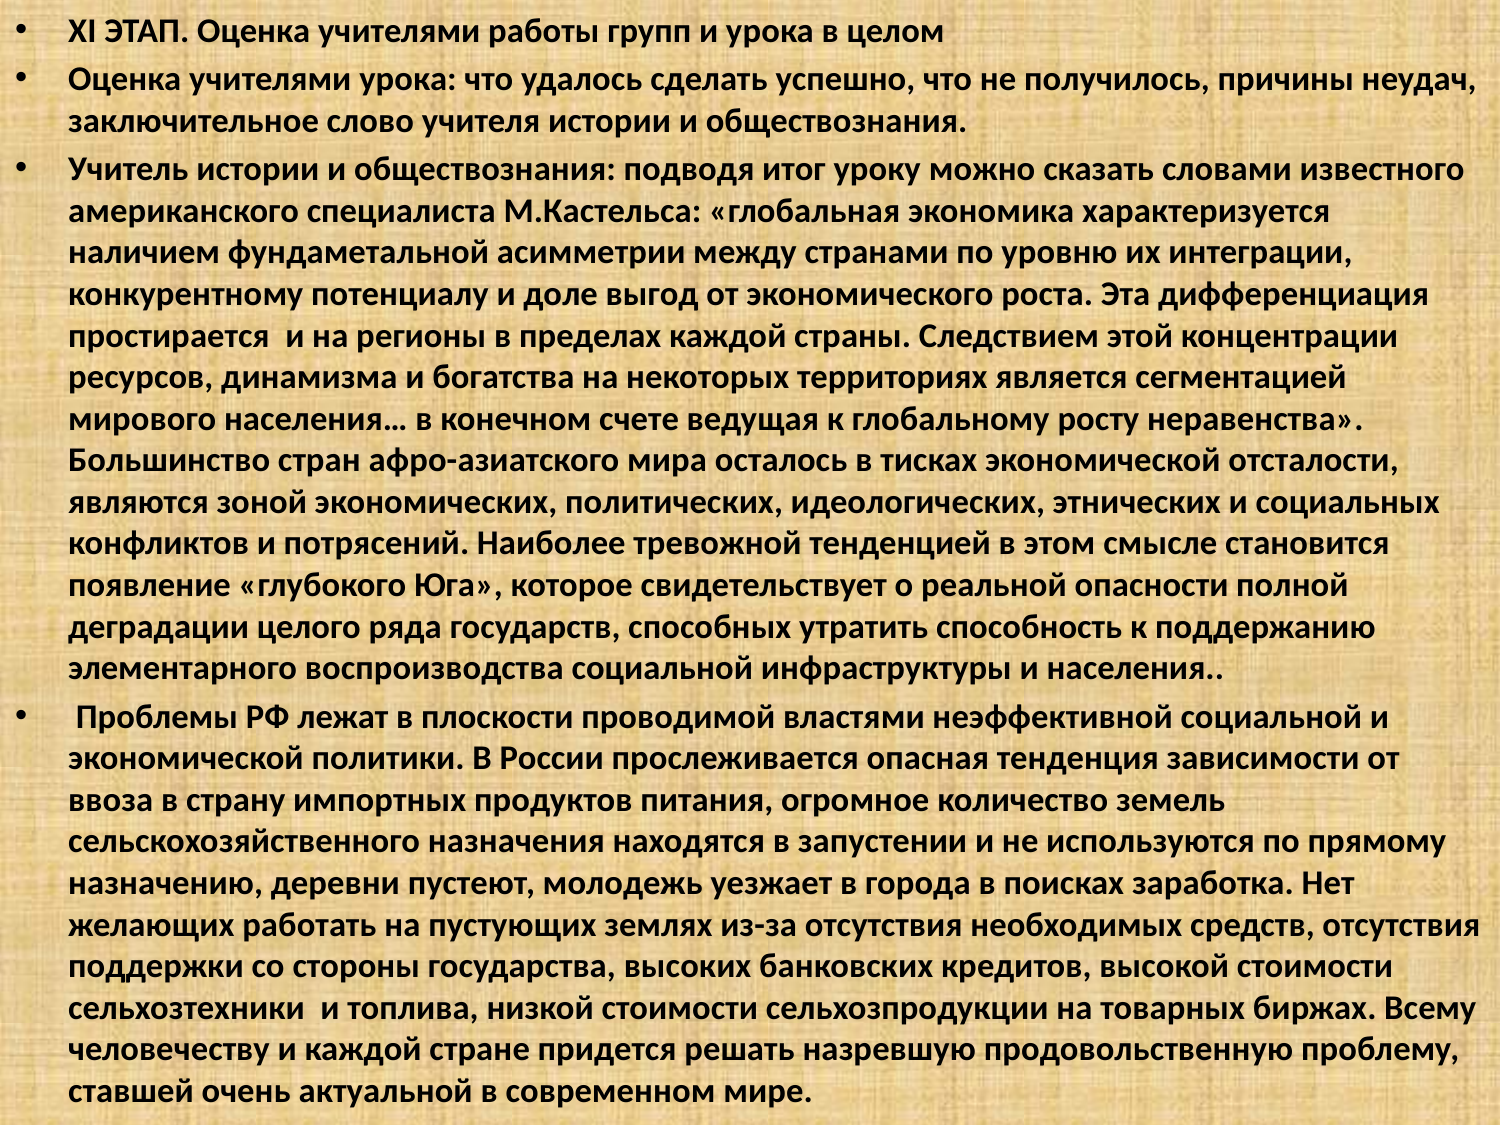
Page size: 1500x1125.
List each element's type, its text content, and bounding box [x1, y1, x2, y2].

list XI ЭТАП. Оценка учителями работы групп и урока в целом Оценка учителями урока: что удалось сделать успешно, что не получилось, причины неудач, заключительное слово учителя истории и обществознания. Учитель истории и обществознания: подводя итог уроку можно сказать словами известного американского специалиста М.Кастельса: «глобальная экономика характеризуется наличием фундаметальной асимметрии между странами по уровню их интеграции, конкурентному потенциалу и доле выгод от экономического роста. Эта дифференциация простирается и на регионы в пределах каждой страны. Следствием этой концентрации ресурсов, динамизма и богатства на некоторых территориях является сегментацией мирового населения… в конечном счете ведущая к глобальному росту неравенства». Большинство стран афро-азиатского мира осталось в тисках экономической отсталости, являются зоной экономических, политических, идеологических, этнических и социальных конфликтов и потрясений. Наиболее тревожной тенденцией в этом смысле становится появление «глубокого Юга», которое свидетельствует о реальной опасности полной деградации целого ряда государств, способных утратить способность к поддержанию элементарного воспроизводства социальной инфраструктуры и населения.. Проблемы РФ лежат в плоскости проводимой властями неэффективной социальной и экономической политики. В России прослеживается опасная тенденция зависимости от ввоза в страну импортных продуктов питания, огромное количество земель сельскохозяйственного назначения находятся в запустении и не используются по прямому назначению, деревни пустеют, молодежь уезжает в города в поисках заработка. Нет желающих работать на пустующих землях из-за отсутствия необходимых средств, отсутствия поддержки со стороны государства, высоких банковских кредитов, высокой стоимости сельхозтехники и топлива, низкой стоимости сельхозпродукции на товарных биржах. Всему человечеству и каждой стране придется решать назревшую продовольственную проблему, ставшей очень актуальной в современном мире. [0, 0, 1500, 1125]
